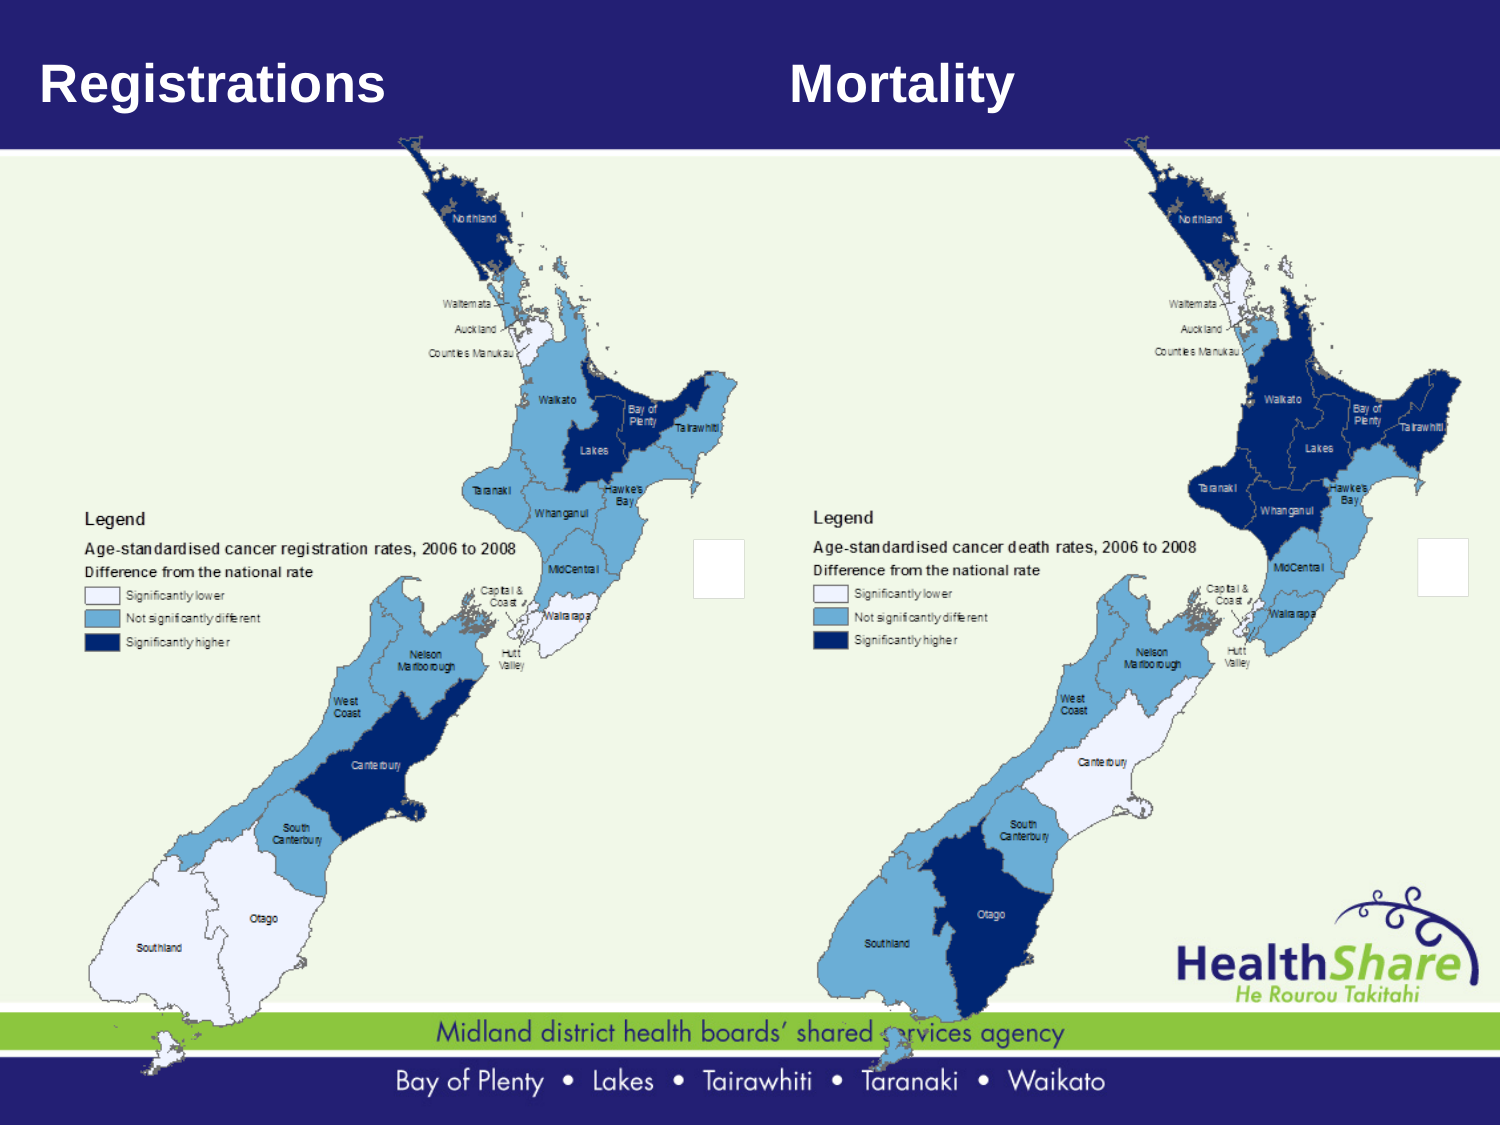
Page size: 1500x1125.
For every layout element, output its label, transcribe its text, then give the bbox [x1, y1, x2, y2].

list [74, 124, 751, 1088]
title Registrations Mortality [24, 24, 1475, 138]
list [799, 124, 1475, 1088]
picture [0, 0, 1500, 1125]
